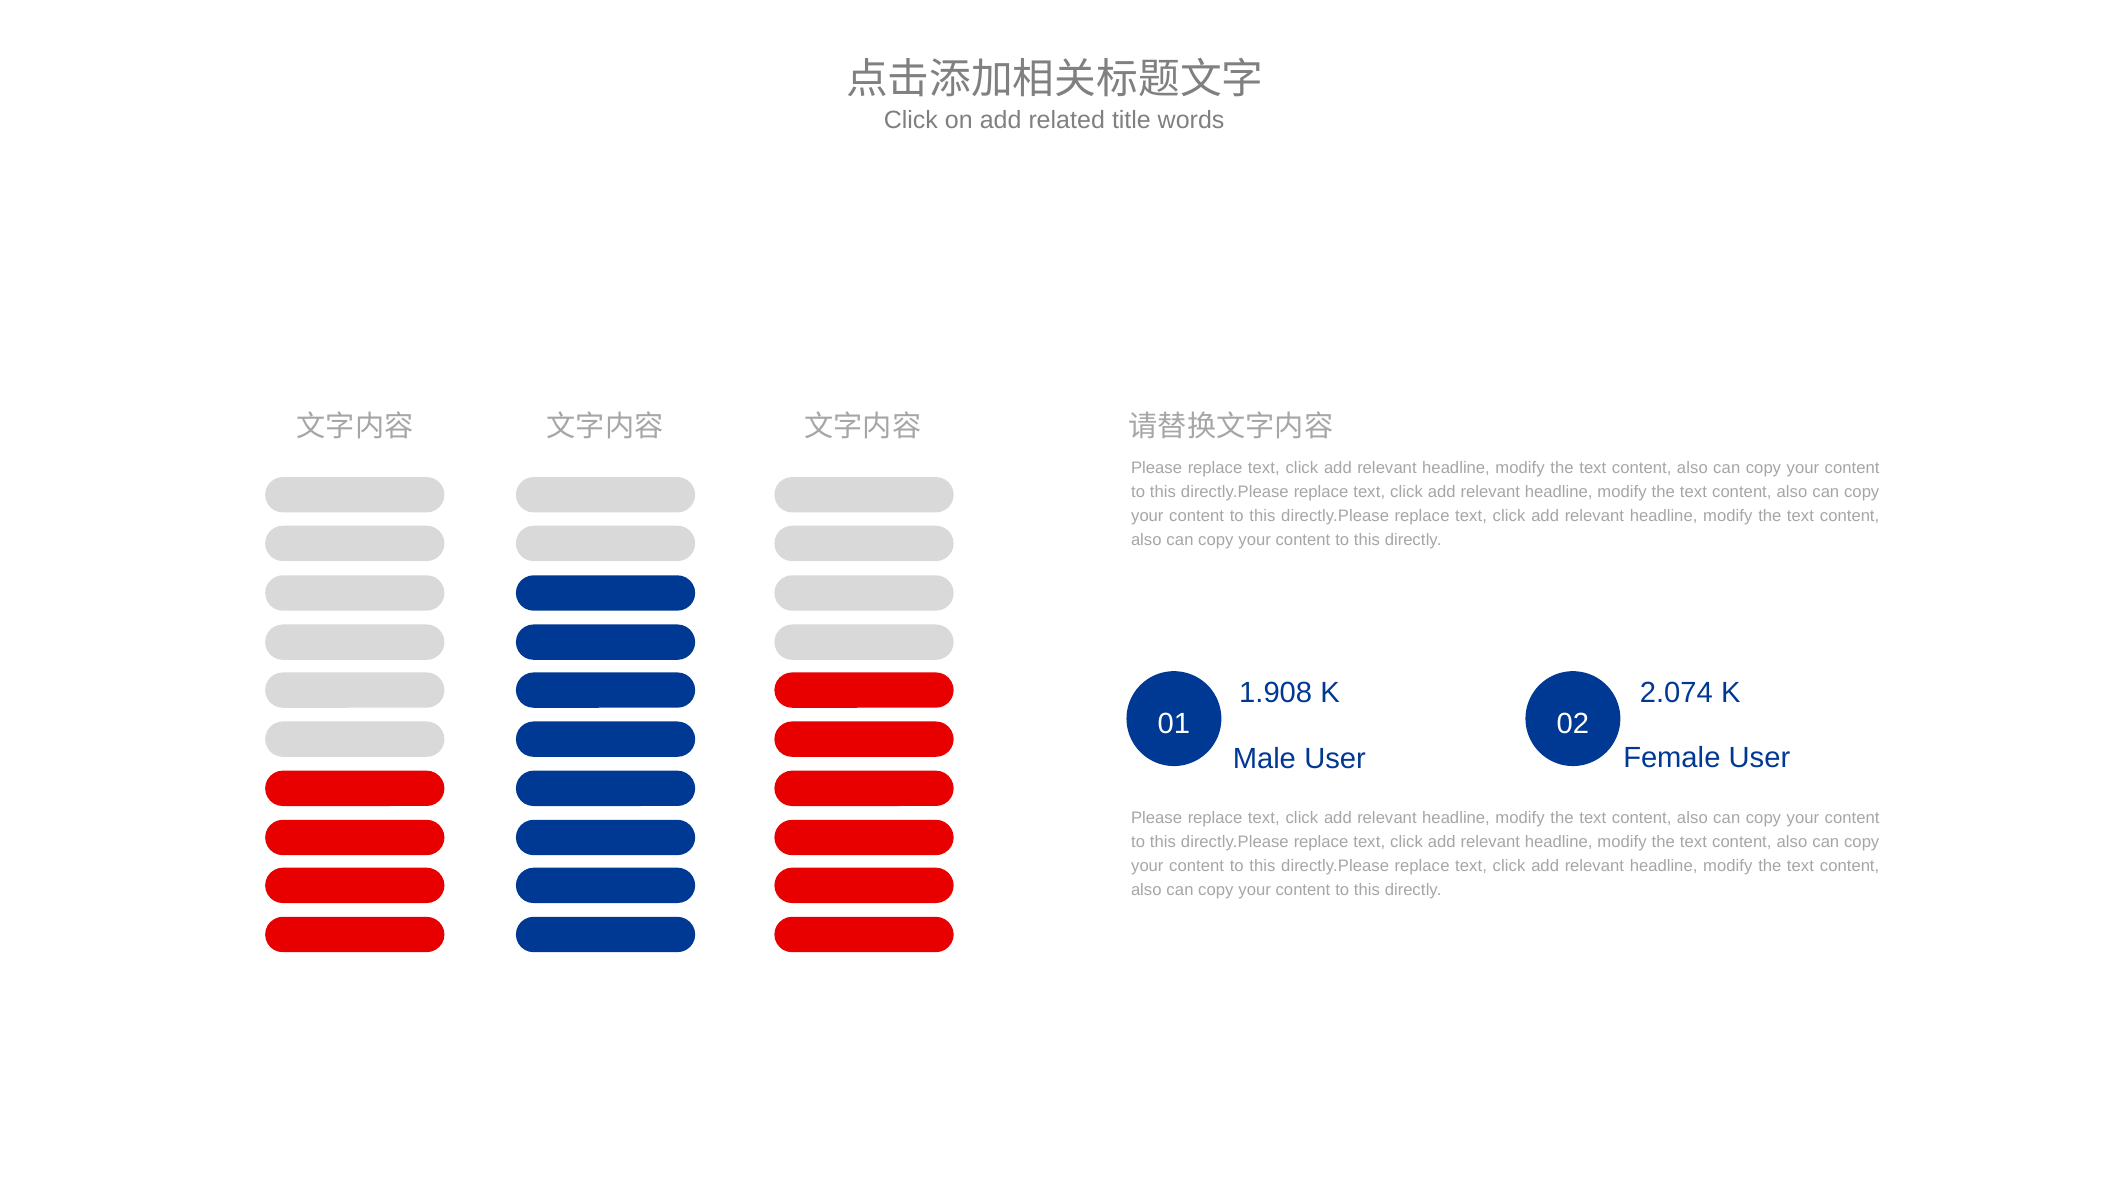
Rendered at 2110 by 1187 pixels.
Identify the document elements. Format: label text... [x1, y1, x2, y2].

text_box 点击添加相关标题文字 [803, 44, 1307, 107]
text_box [515, 476, 696, 513]
text_box [773, 819, 955, 856]
text_box [264, 671, 445, 709]
text_box 文字内容 [524, 407, 687, 443]
text_box [773, 671, 955, 709]
text_box [264, 867, 445, 904]
text_box [515, 525, 696, 562]
text_box [264, 476, 445, 513]
text_box [515, 623, 696, 661]
text_box [264, 720, 445, 758]
text_box [515, 867, 696, 904]
text_box [264, 574, 445, 612]
text_box [773, 476, 955, 513]
text_box [773, 916, 955, 953]
text_box 1.908 K [1239, 666, 1341, 709]
text_box [773, 867, 955, 904]
text_box [773, 720, 955, 758]
text_box [773, 525, 955, 562]
text_box [515, 916, 696, 953]
text_box 02 [1524, 670, 1622, 768]
text_box [773, 623, 955, 661]
text_box Male User [1232, 732, 1367, 775]
text_box [515, 819, 696, 856]
text_box [515, 574, 696, 612]
text_box [515, 671, 696, 709]
text_box [264, 525, 445, 562]
text_box [264, 623, 445, 661]
text_box [264, 770, 445, 807]
text_box 2.074 K [1639, 666, 1741, 709]
text_box Click on add related title words [864, 95, 1246, 158]
text_box [515, 770, 696, 807]
text_box 文字内容 [781, 407, 944, 443]
text_box Please replace text, click add relevant headline, modify the text content, also can copy your content to this directly.Please replace text, click add relevant headline, modify the text content, also can copy your content to this directly.Please replace text, click add relevant headline, modify the text content, also can copy your content to this directly. [1130, 453, 1881, 550]
text_box Female User [1623, 730, 1791, 773]
text_box [264, 916, 445, 953]
text_box 文字内容 [274, 407, 437, 443]
text_box 01 [1125, 670, 1223, 768]
text_box [773, 574, 955, 612]
text_box 请替换文字内容 [1128, 400, 1801, 443]
text_box [515, 720, 696, 758]
text_box Please replace text, click add relevant headline, modify the text content, also can copy your content to this directly.Please replace text, click add relevant headline, modify the text content, also can copy your content to this directly.Please replace text, click add relevant headline, modify the text content, also can copy your content to this directly. [1130, 803, 1881, 899]
text_box [264, 819, 445, 856]
text_box [773, 770, 955, 807]
